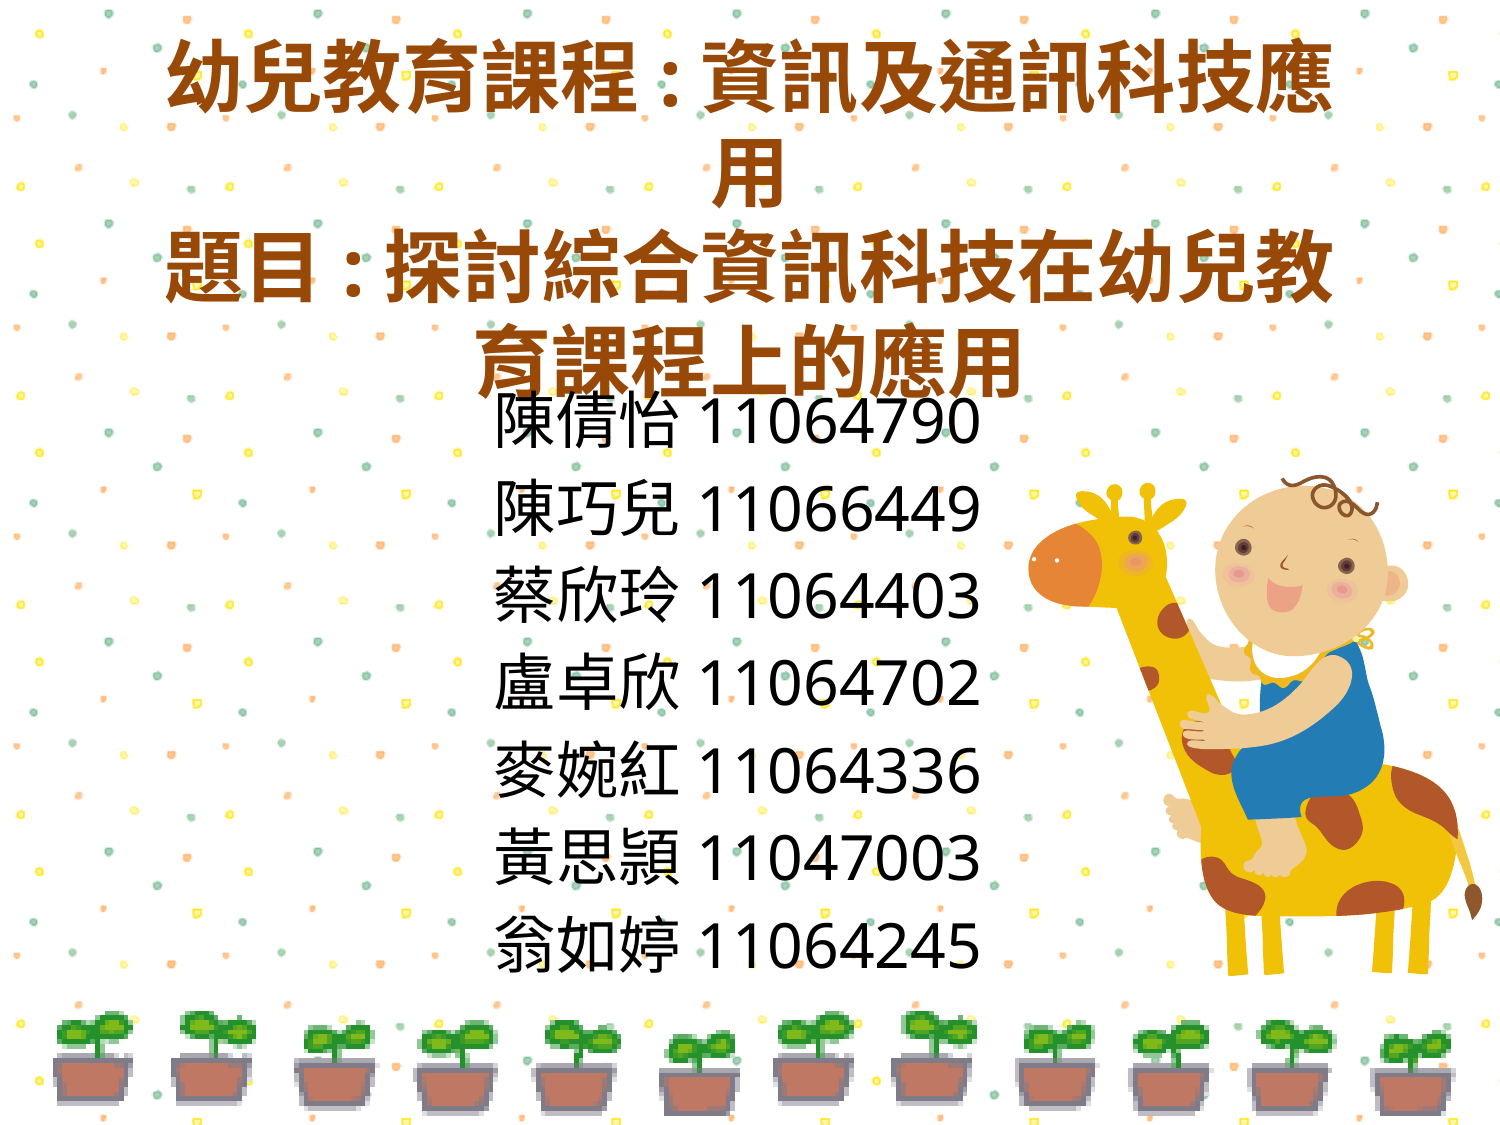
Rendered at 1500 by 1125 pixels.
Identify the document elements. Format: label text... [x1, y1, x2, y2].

subtitle 陳倩怡11064790 陳巧兒11066449 蔡欣玲11064403 盧卓欣11064702 麥婉紅11064336 黃思頴11047003 翁如婷11064245 [395, 373, 1081, 976]
picture [0, 0, 1500, 1125]
title 幼兒教育課程:資訊及通訊科技應用 題目:探討綜合資訊科技在幼兒教育課程上的應用 [112, 96, 1388, 338]
